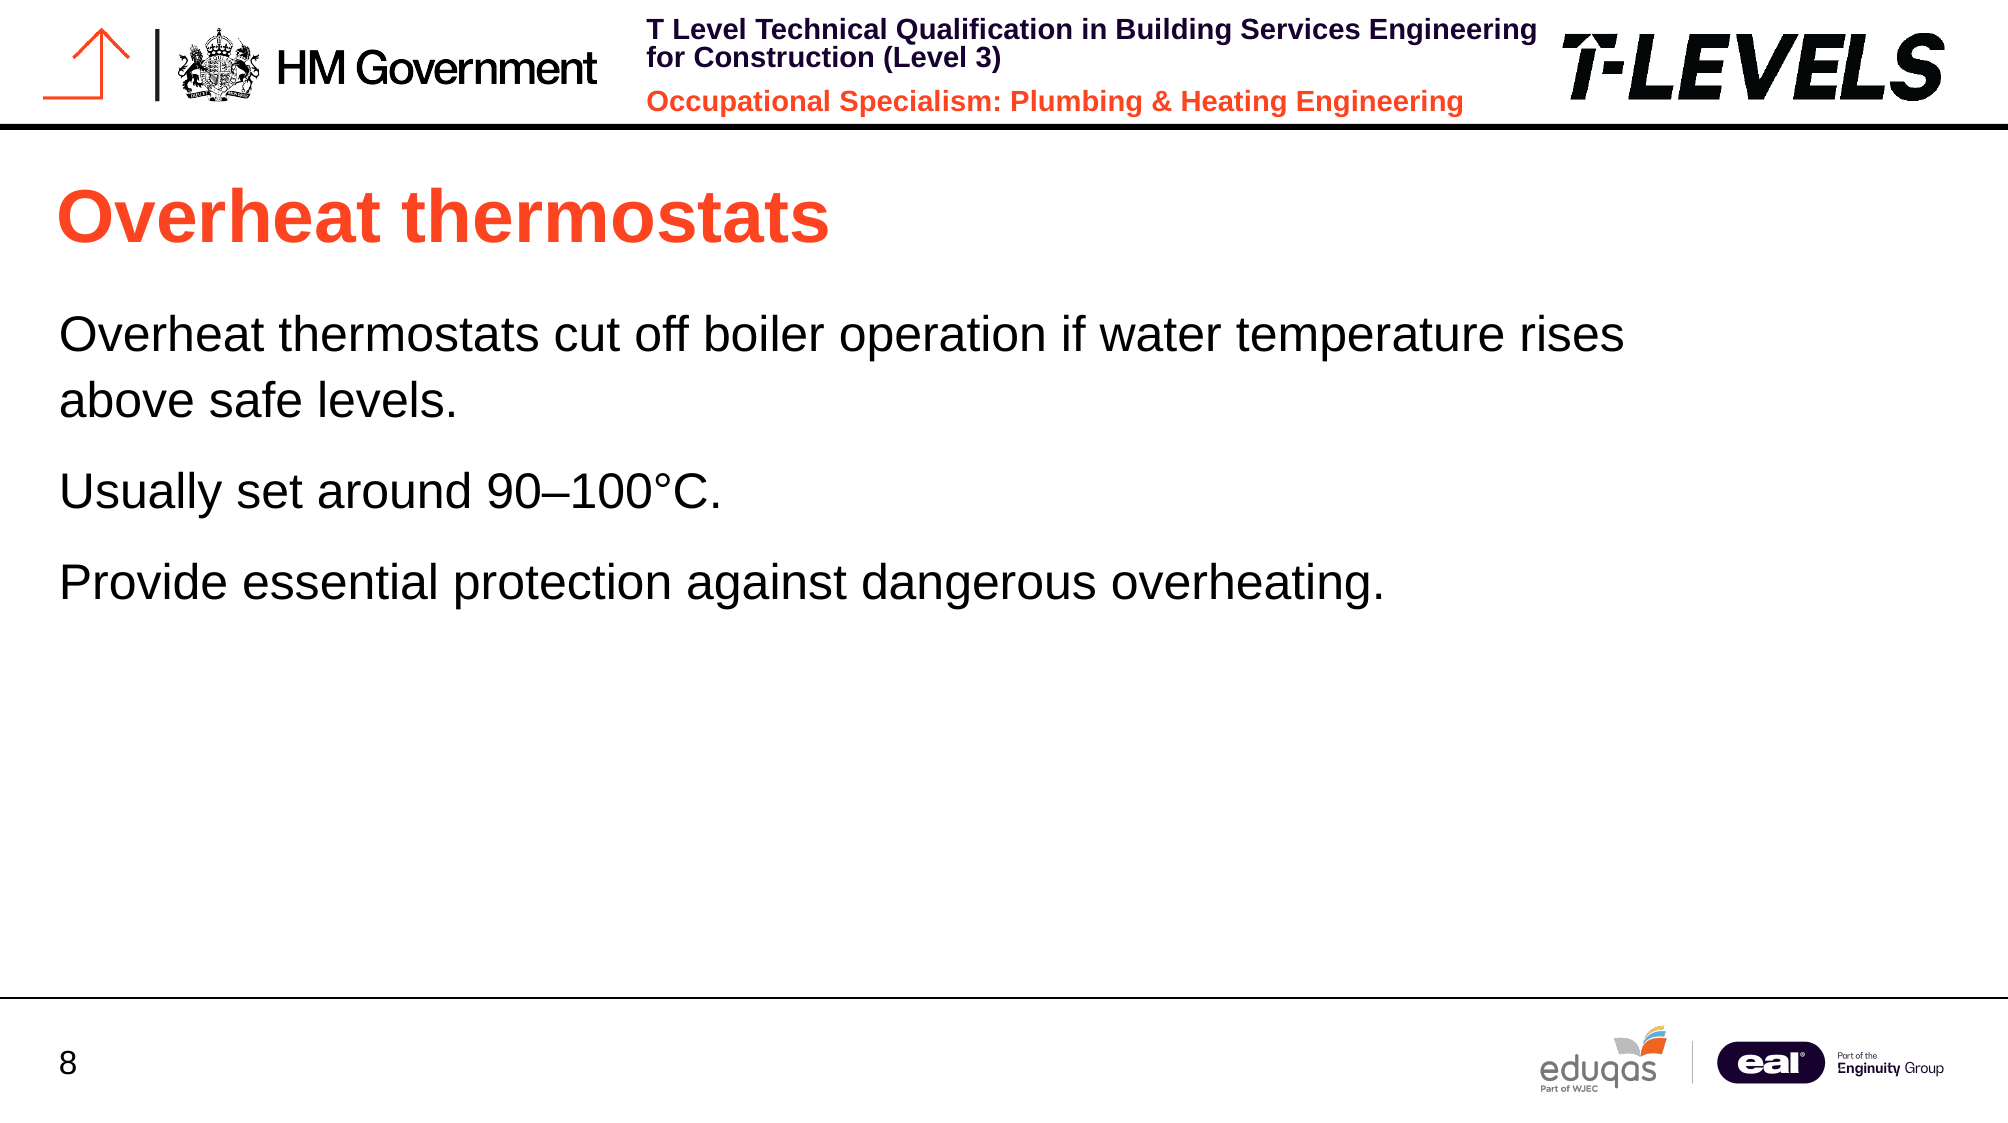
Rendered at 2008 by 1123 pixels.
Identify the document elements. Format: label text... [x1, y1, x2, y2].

list Overheat thermostats cut off boiler operation if water temperature rises above safe levels. Usually set around 90–100°C. Provide essential protection against dangerous overheating. [59, 295, 1730, 896]
picture [155, 28, 597, 102]
picture [1535, 1021, 1949, 1097]
picture [1543, 25, 1964, 108]
picture [38, 27, 136, 100]
title Overheat thermostats [41, 111, 1949, 314]
